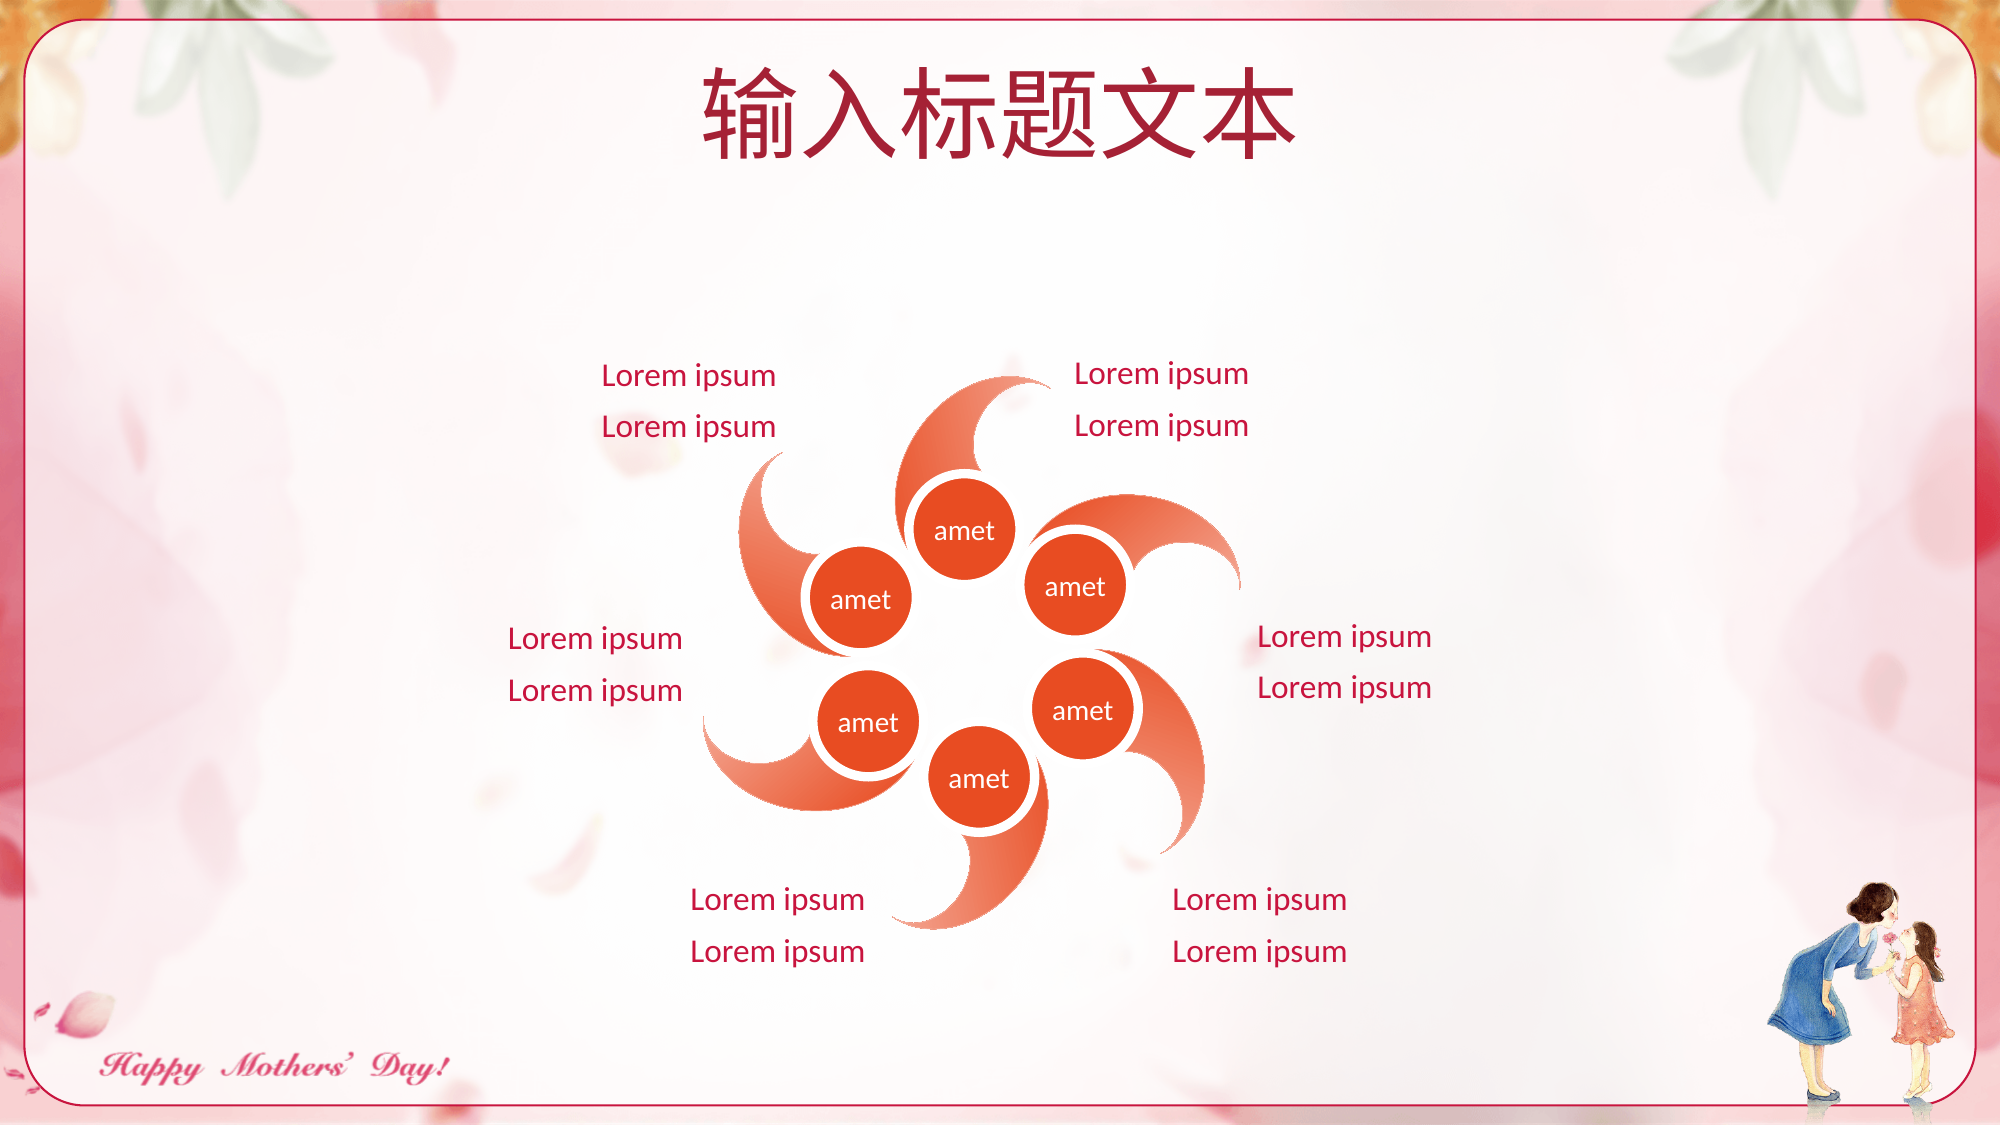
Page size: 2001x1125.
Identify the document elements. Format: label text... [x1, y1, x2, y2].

text_box Lorem ipsum Lorem ipsum [431, 597, 698, 715]
text_box amet [812, 665, 924, 777]
text_box amet [1019, 529, 1131, 641]
text_box Lorem ipsum Lorem ipsum [614, 859, 881, 976]
text_box amet [923, 721, 1035, 833]
text_box amet [908, 473, 1021, 585]
text_box [703, 716, 921, 811]
text_box [1022, 494, 1241, 590]
text_box amet [805, 541, 917, 653]
picture [0, 0, 2000, 1125]
text_box Lorem ipsum Lorem ipsum [525, 334, 792, 451]
text_box [1074, 649, 1205, 854]
text_box Lorem ipsum Lorem ipsum [1059, 332, 1327, 449]
text_box [738, 452, 870, 657]
text_box Lorem ipsum Lorem ipsum [1242, 595, 1509, 712]
text_box [892, 738, 1049, 930]
text_box Lorem ipsum Lorem ipsum [1157, 859, 1425, 976]
text_box amet [1027, 652, 1139, 765]
text_box [895, 376, 1051, 566]
text_box 输入标题文本 [685, 44, 1315, 180]
